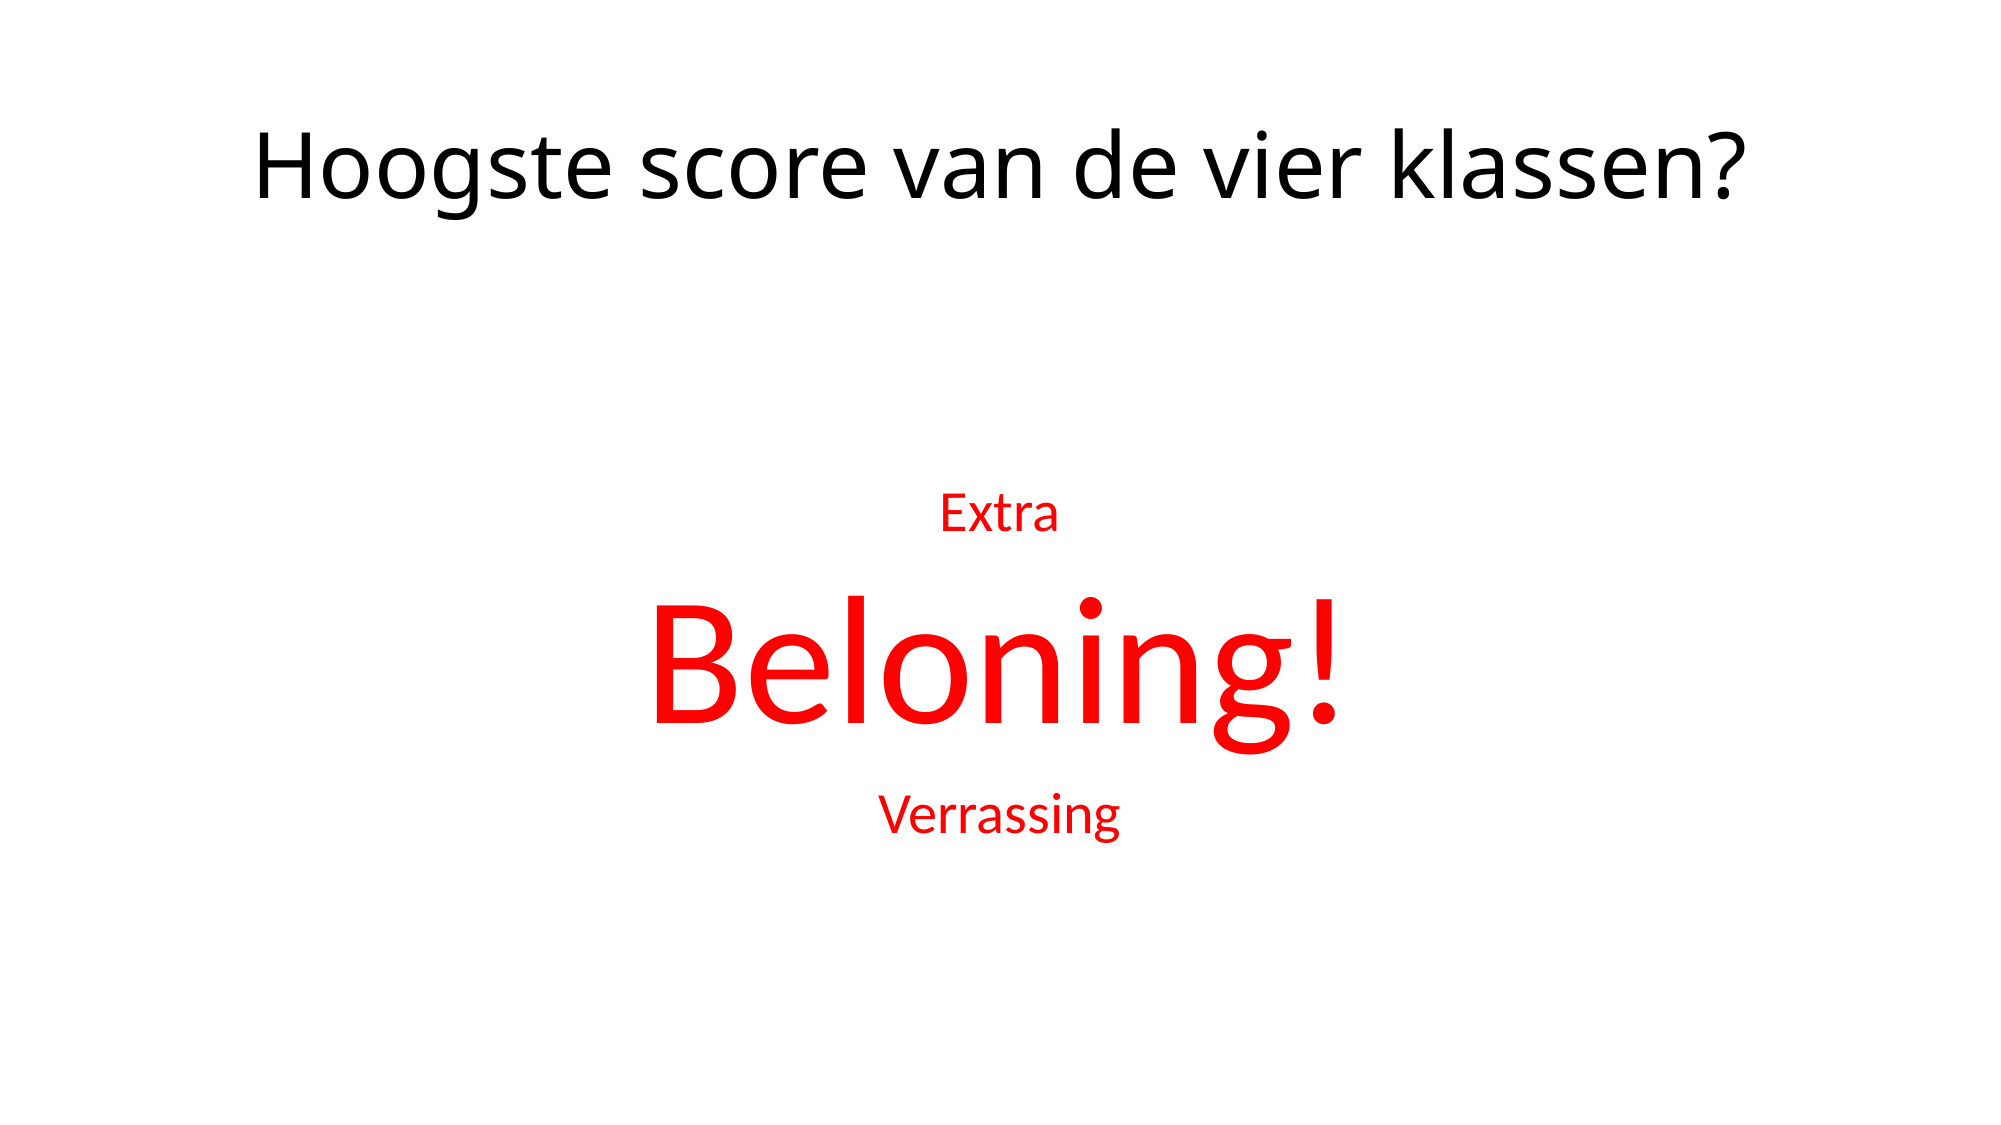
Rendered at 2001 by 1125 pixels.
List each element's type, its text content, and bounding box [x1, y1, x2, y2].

title Hoogste score van de vier klassen? [137, 59, 1863, 278]
list Extra Beloning! Verrassing [137, 299, 1863, 1014]
